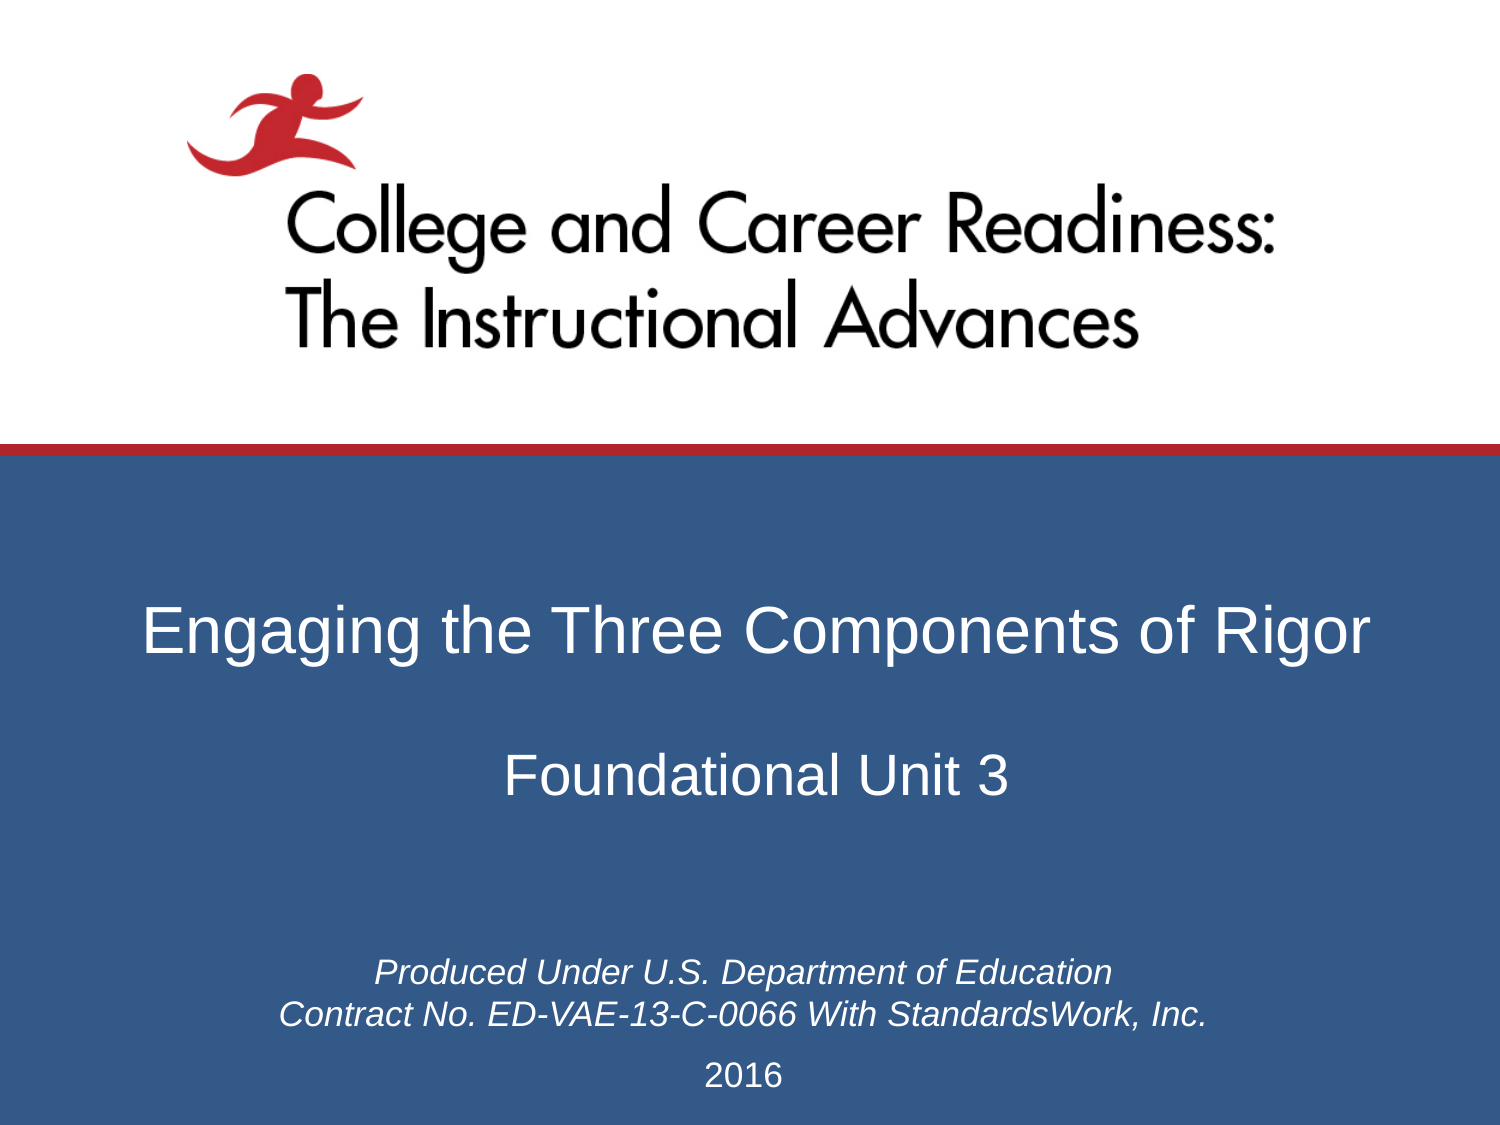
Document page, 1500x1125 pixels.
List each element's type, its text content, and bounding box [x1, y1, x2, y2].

list Produced Under U.S. Department of Education Contract No. ED-VAE-13-C-0066 With StandardsWork, Inc. 2016 [162, 941, 1325, 1055]
picture [187, 74, 1280, 369]
title Engaging the Three Components of Rigor Foundational Unit 3 [66, 500, 1448, 838]
